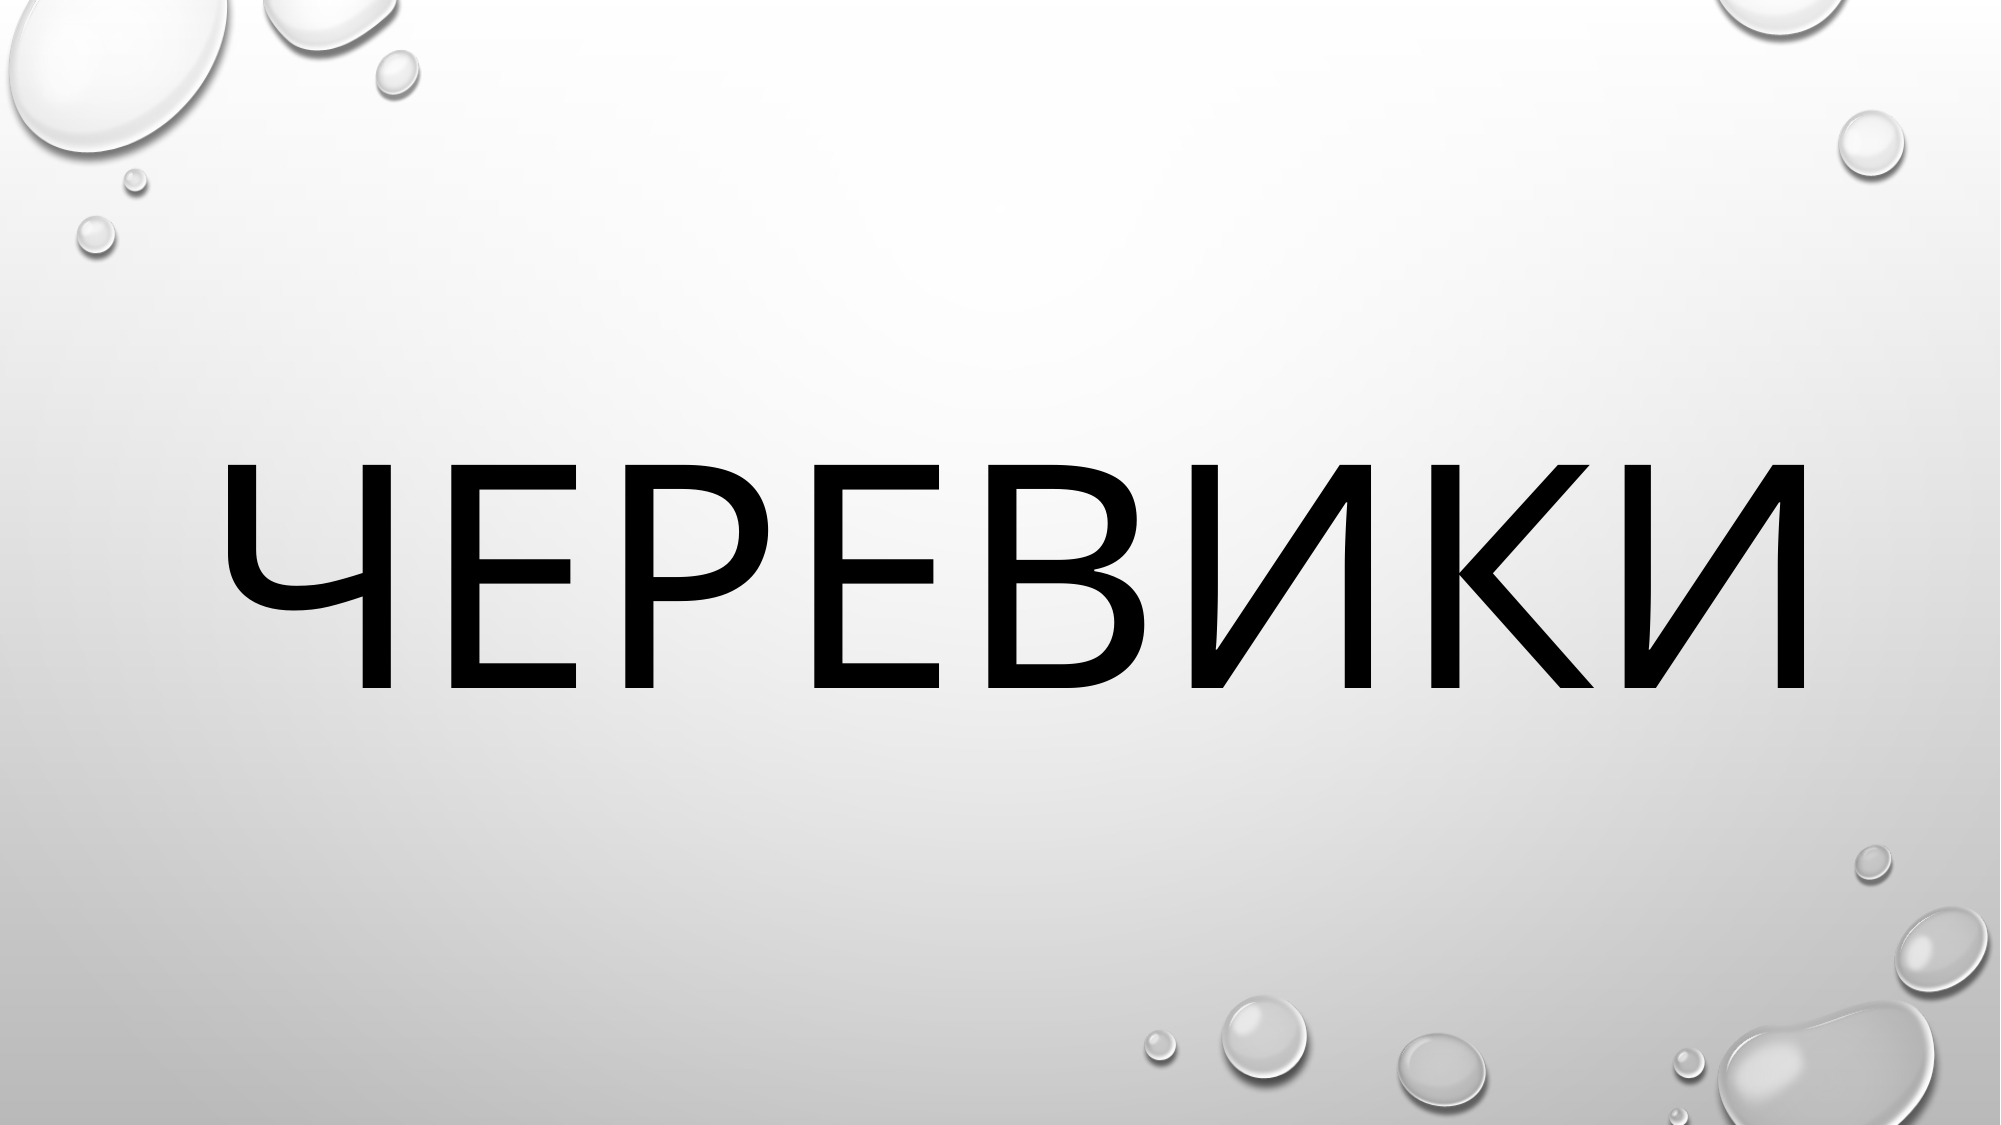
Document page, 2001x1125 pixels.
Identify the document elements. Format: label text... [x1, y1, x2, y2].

picture [0, 0, 2000, 1125]
title черевики [149, 135, 1889, 764]
